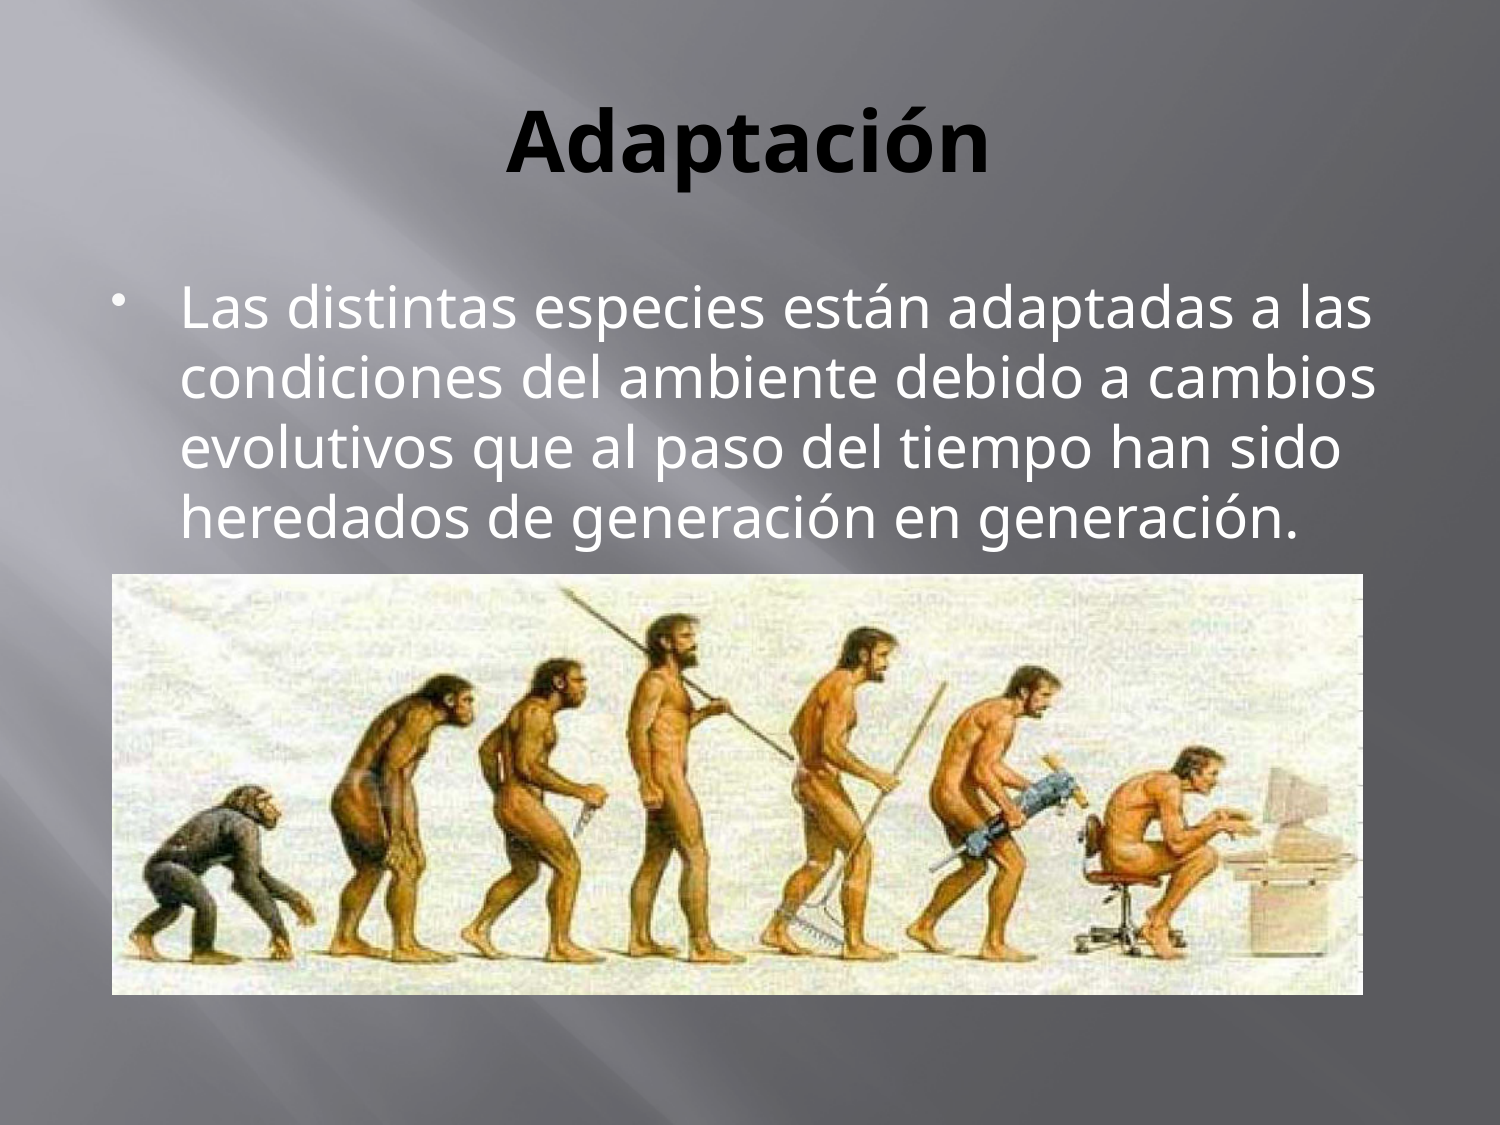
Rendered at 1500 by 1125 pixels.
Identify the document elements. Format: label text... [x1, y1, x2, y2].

list Las distintas especies están adaptadas a las condiciones del ambiente debido a cambios evolutivos que al paso del tiempo han sido heredados de generación en generación. [75, 262, 1400, 598]
picture [111, 574, 1363, 995]
title Adaptación [75, 45, 1425, 233]
